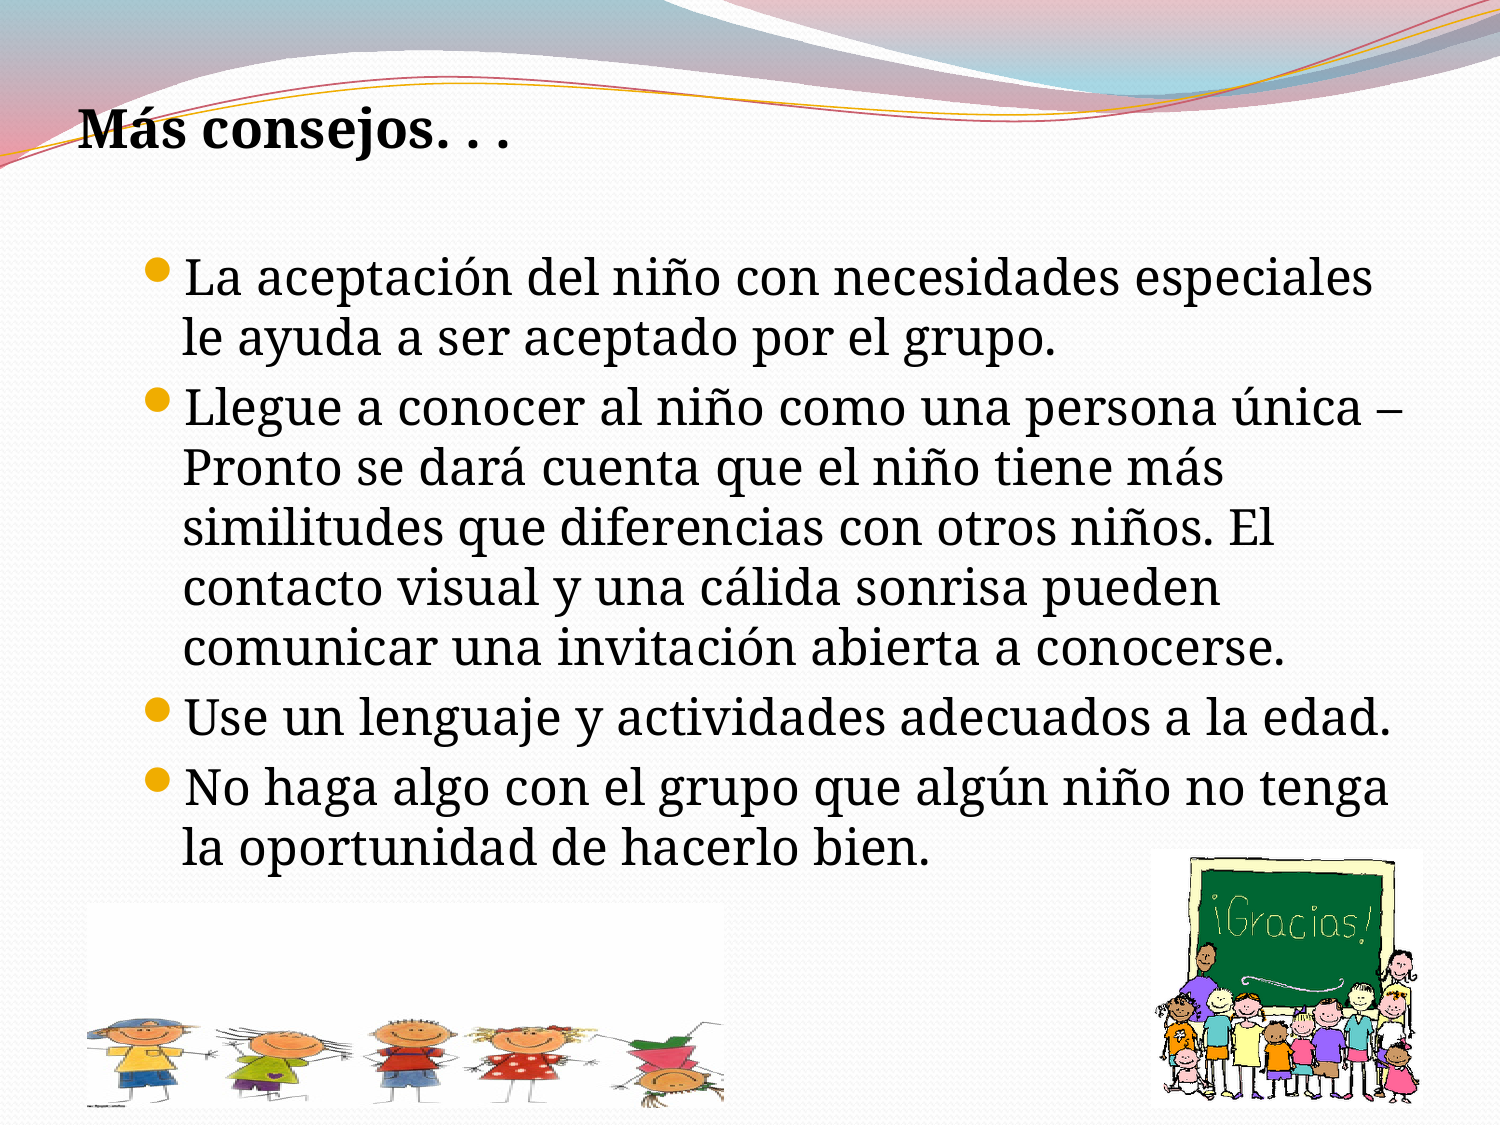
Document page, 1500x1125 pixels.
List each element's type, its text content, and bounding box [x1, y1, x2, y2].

list Más consejos. . . La aceptación del niño con necesidades especiales le ayuda a ser aceptado por el grupo. Llegue a conocer al niño como una persona única – Pronto se dará cuenta que el niño tiene más similitudes que diferencias con otros niños. El contacto visual y una cálida sonrisa pueden comunicar una invitación abierta a conocerse. Use un lenguaje y actividades adecuados a la edad. No haga algo con el grupo que algún niño no tenga la oportunidad de hacerlo bien. [62, 87, 1438, 1088]
picture [1151, 849, 1423, 1108]
picture [87, 903, 725, 1108]
